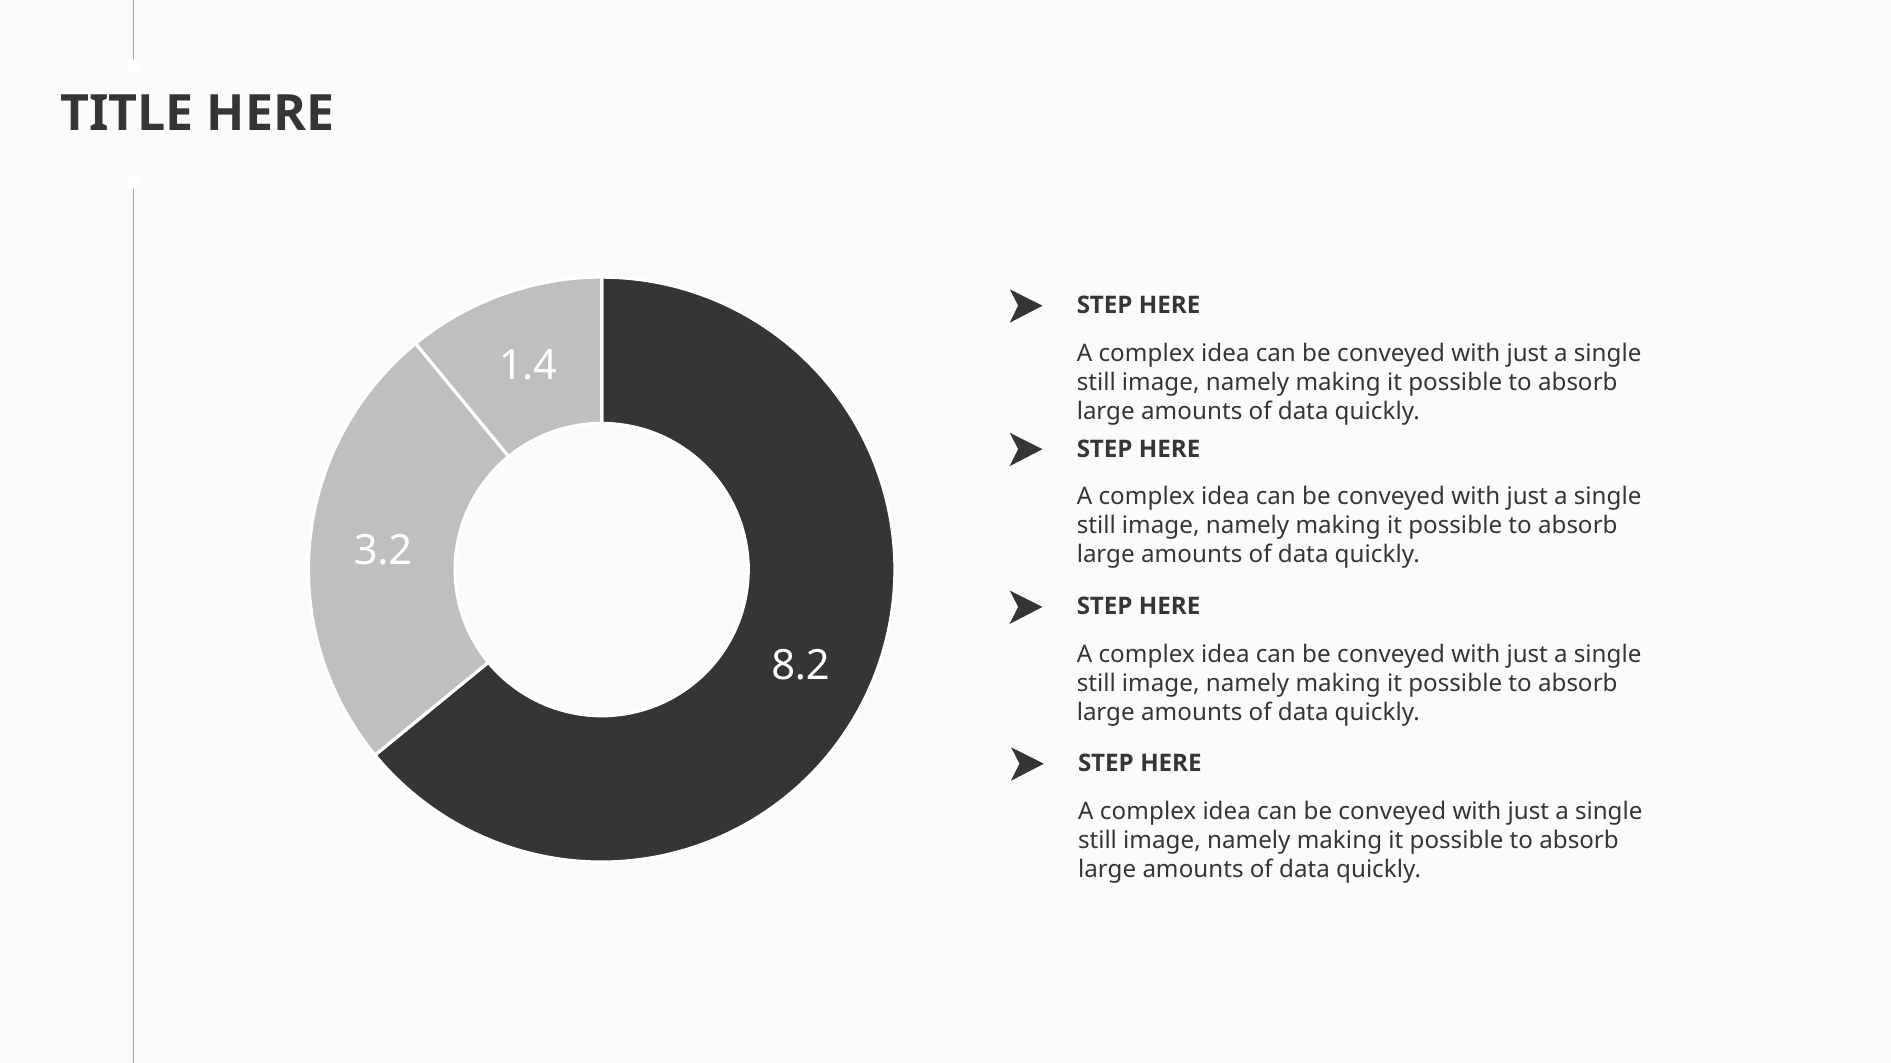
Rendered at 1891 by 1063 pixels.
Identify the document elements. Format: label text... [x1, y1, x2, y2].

chart [176, 275, 1123, 892]
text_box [1127, 739, 1696, 892]
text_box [125, 174, 141, 1063]
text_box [1127, 425, 1695, 577]
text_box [125, 0, 141, 74]
text_box TITLE HERE [45, 73, 398, 148]
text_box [1127, 281, 1695, 425]
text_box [1127, 583, 1695, 735]
